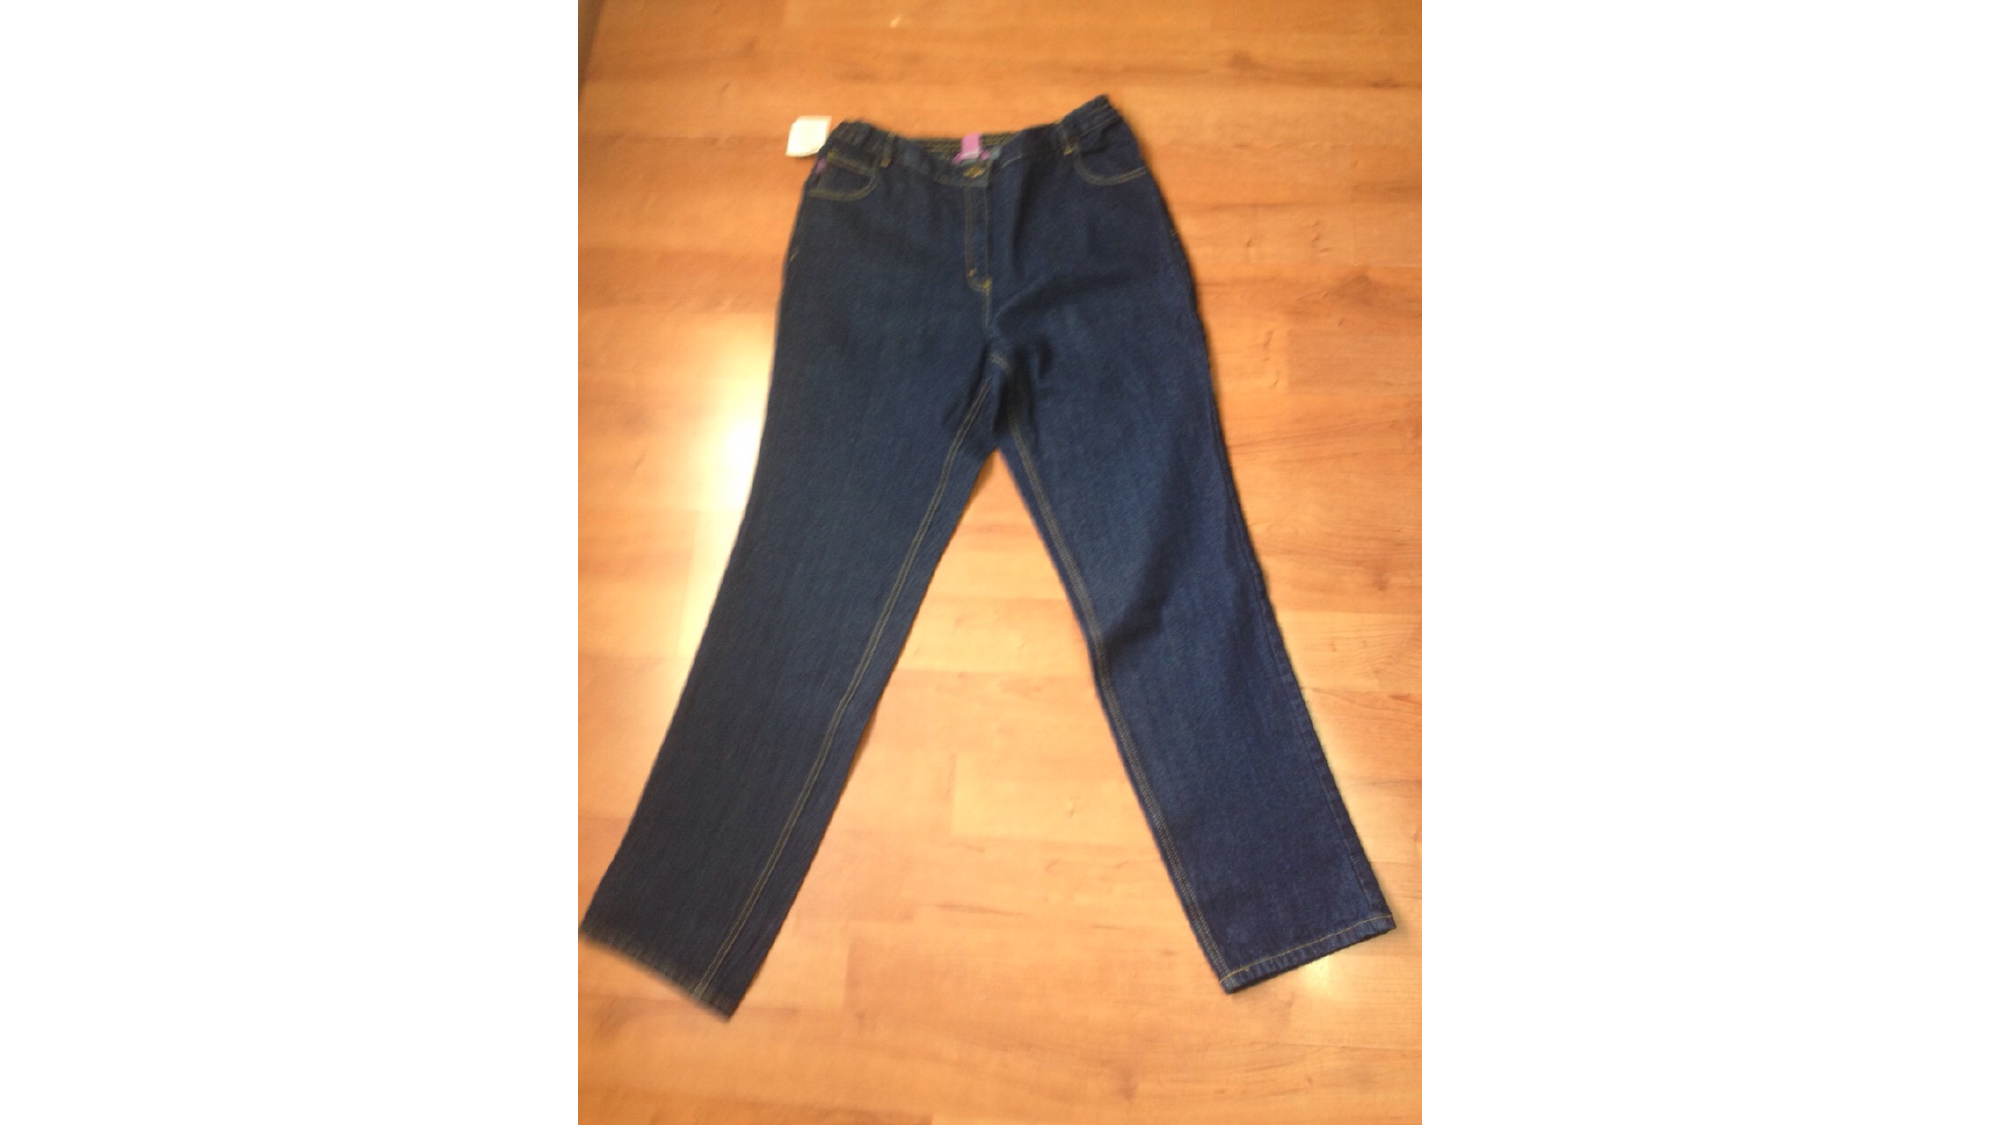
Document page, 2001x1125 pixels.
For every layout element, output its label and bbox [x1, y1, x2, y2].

picture [578, 0, 1422, 1125]
